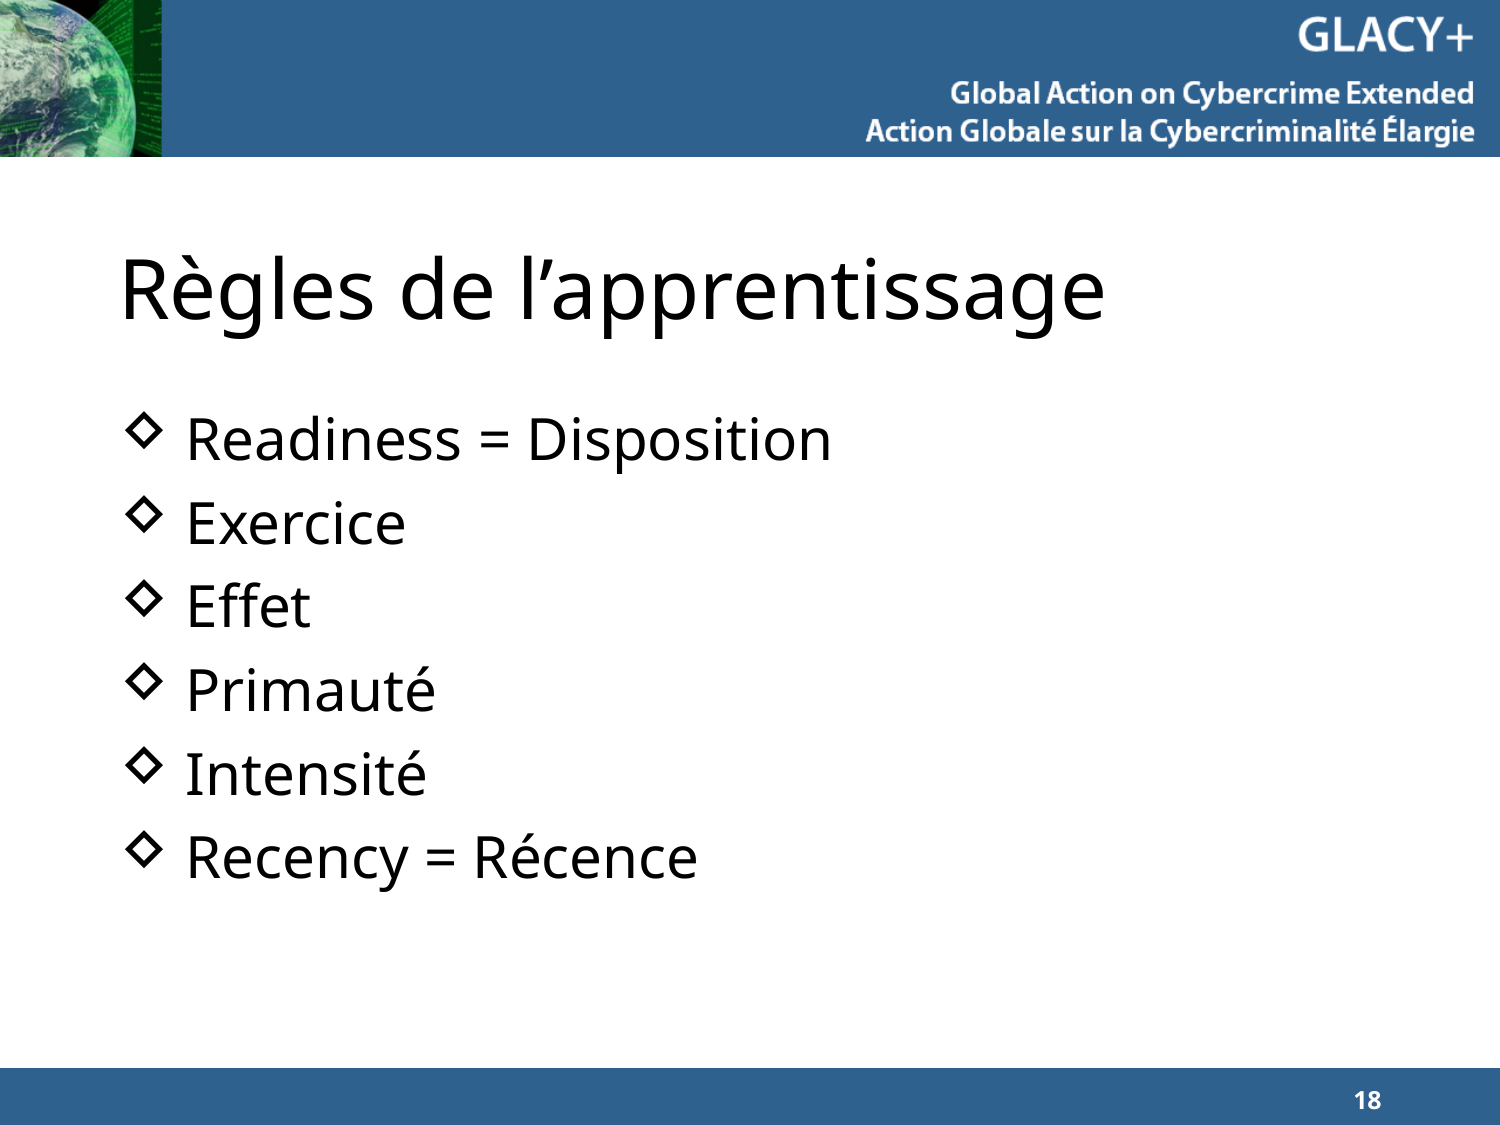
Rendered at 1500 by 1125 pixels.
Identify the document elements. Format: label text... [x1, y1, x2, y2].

list Readiness = Disposition Exercice Effet Primauté Intensité Recency = Récence [103, 402, 1397, 1014]
picture [0, 0, 1500, 157]
title Règles de l’apprentissage [103, 197, 1397, 388]
slide_number 18 [1059, 1071, 1397, 1125]
